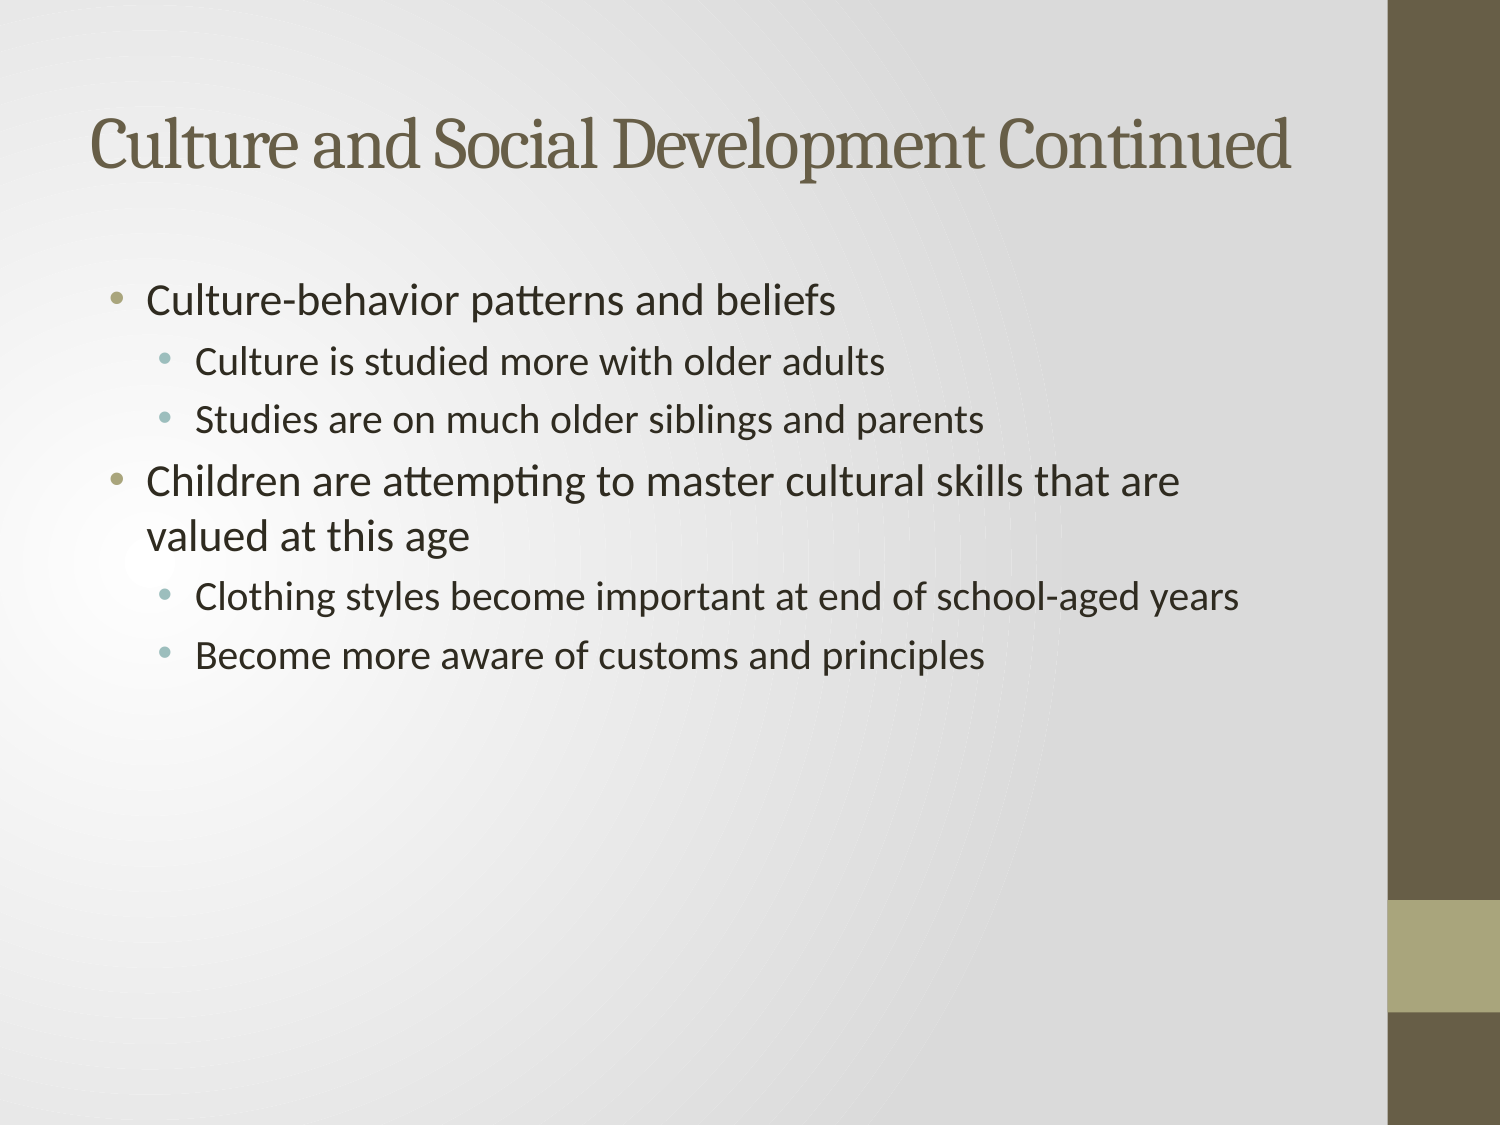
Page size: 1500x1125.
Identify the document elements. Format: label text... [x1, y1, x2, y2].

list Culture-behavior patterns and beliefs Culture is studied more with older adults Studies are on much older siblings and parents Children are attempting to master cultural skills that are valued at this age Clothing styles become important at end of school-aged years Become more aware of customs and principles [75, 262, 1325, 1050]
title Culture and Social Development Continued [75, 45, 1325, 233]
